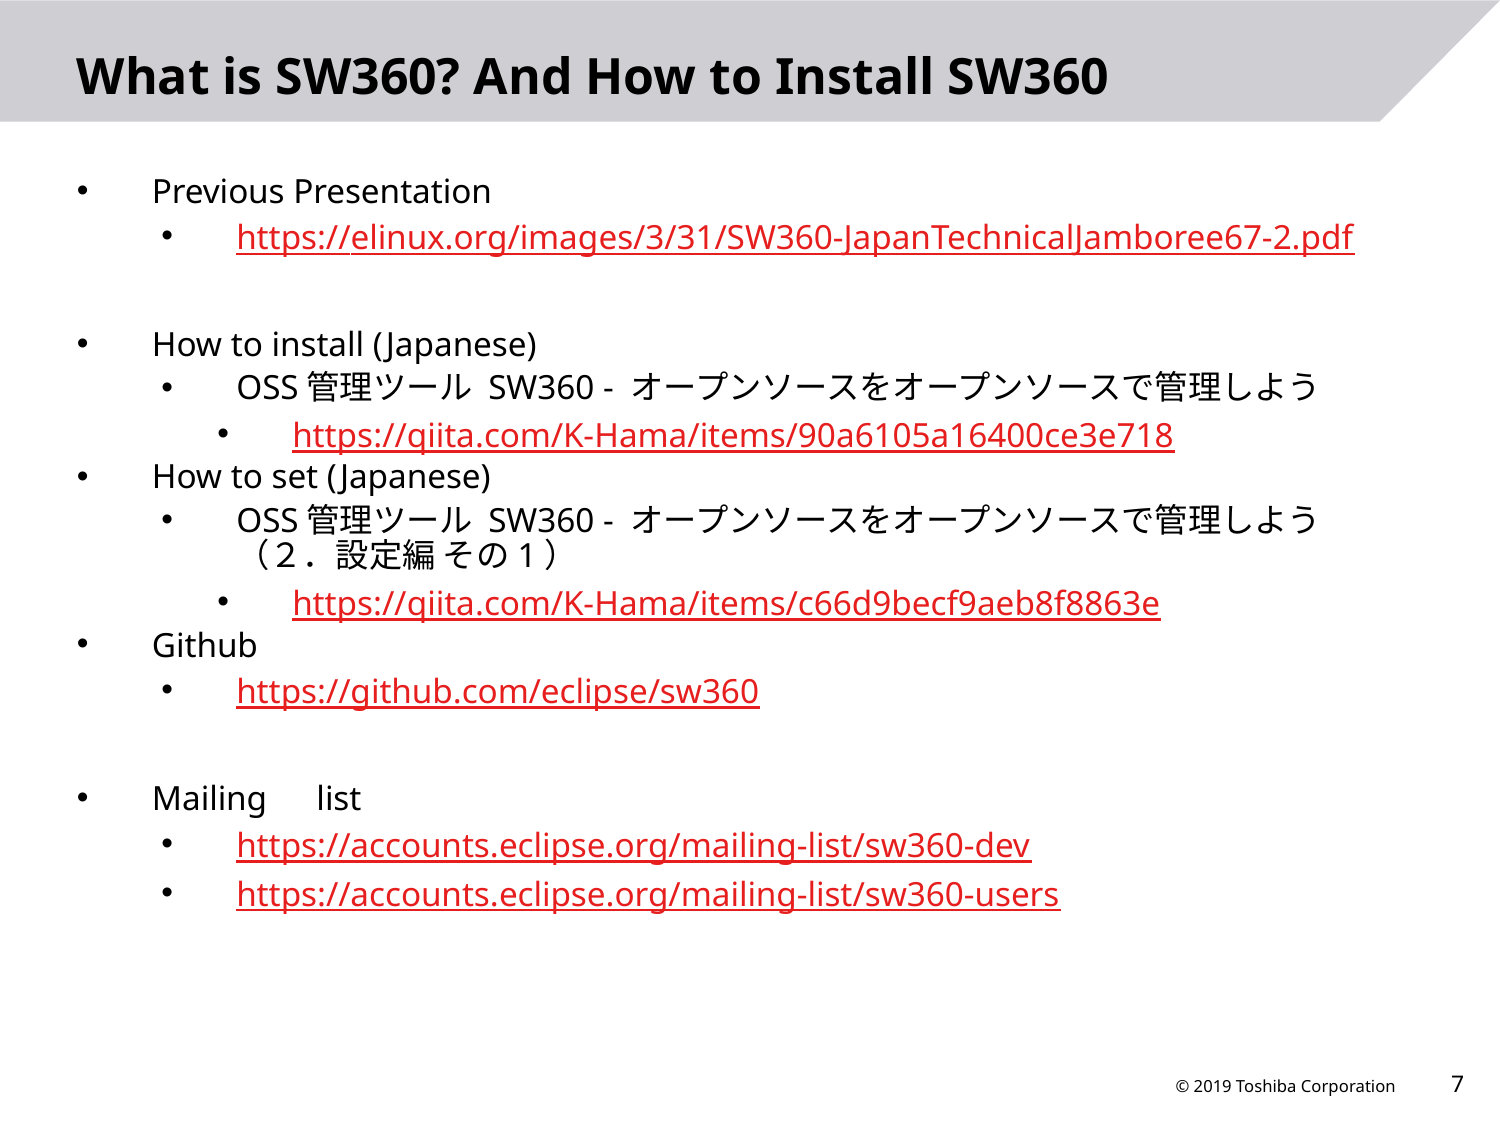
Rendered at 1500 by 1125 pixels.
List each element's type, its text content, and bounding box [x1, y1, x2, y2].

list Previous Presentation https://elinux.org/images/3/31/SW360-JapanTechnicalJamboree67-2.pdf How to install (Japanese) OSS管理ツール SW360 - オープンソースをオープンソースで管理しよう https://qiita.com/K-Hama/items/90a6105a16400ce3e718 How to set (Japanese) OSS管理ツール SW360 - オープンソースをオープンソースで管理しよう （２．設定編 その1） https://qiita.com/K-Hama/items/c66d9becf9aeb8f8863e Github https://github.com/eclipse/sw360 Mailing list https://accounts.eclipse.org/mailing-list/sw360-dev https://accounts.eclipse.org/mailing-list/sw360-users [76, 162, 1377, 243]
title What is SW360? And How to Install SW360 [0, 0, 1500, 123]
